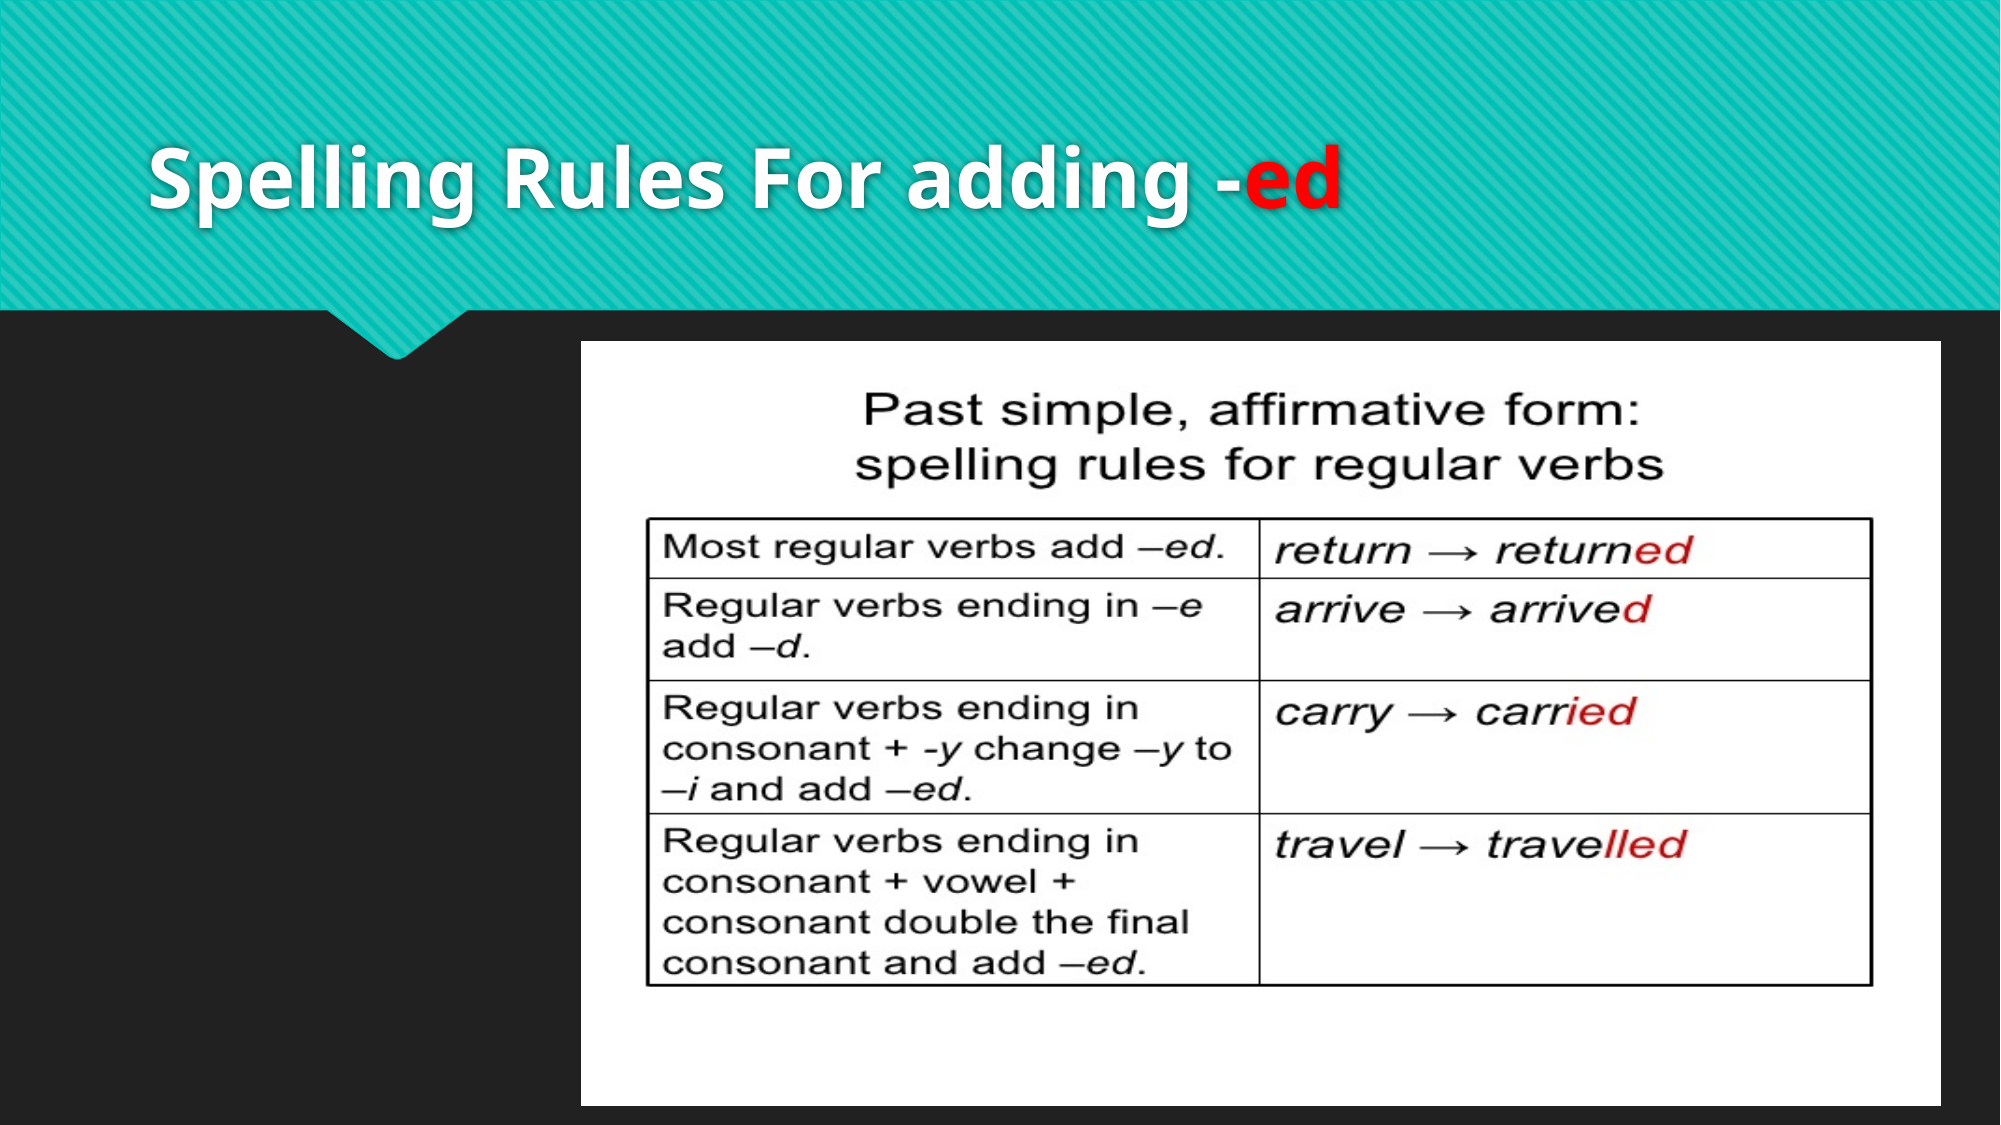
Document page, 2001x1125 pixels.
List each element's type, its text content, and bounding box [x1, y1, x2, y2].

title Spelling Rules For adding -ed [132, 73, 1868, 233]
picture [581, 340, 1941, 1107]
